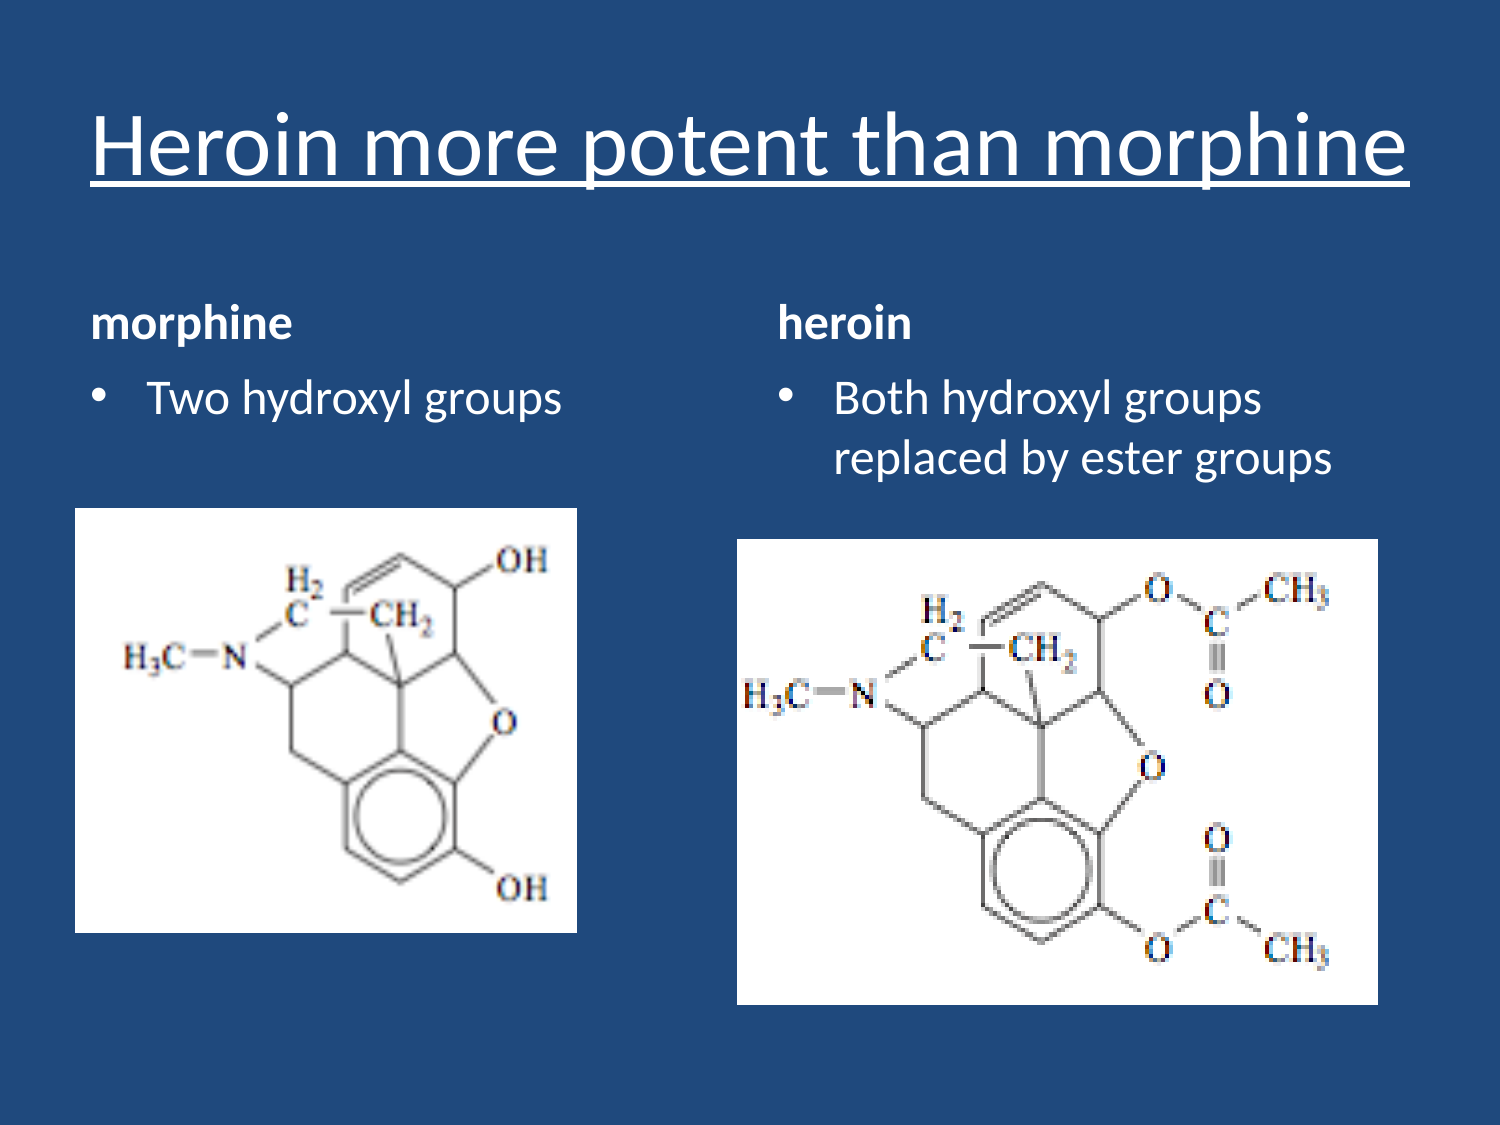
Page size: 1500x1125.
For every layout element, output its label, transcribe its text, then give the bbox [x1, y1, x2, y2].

list Both hydroxyl groups replaced by ester groups [761, 356, 1425, 1005]
picture [74, 507, 577, 933]
picture [737, 539, 1378, 1006]
list Two hydroxyl groups [75, 356, 738, 1005]
list morphine [75, 251, 738, 356]
list heroin [761, 251, 1425, 356]
title Heroin more potent than morphine [75, 45, 1425, 233]
